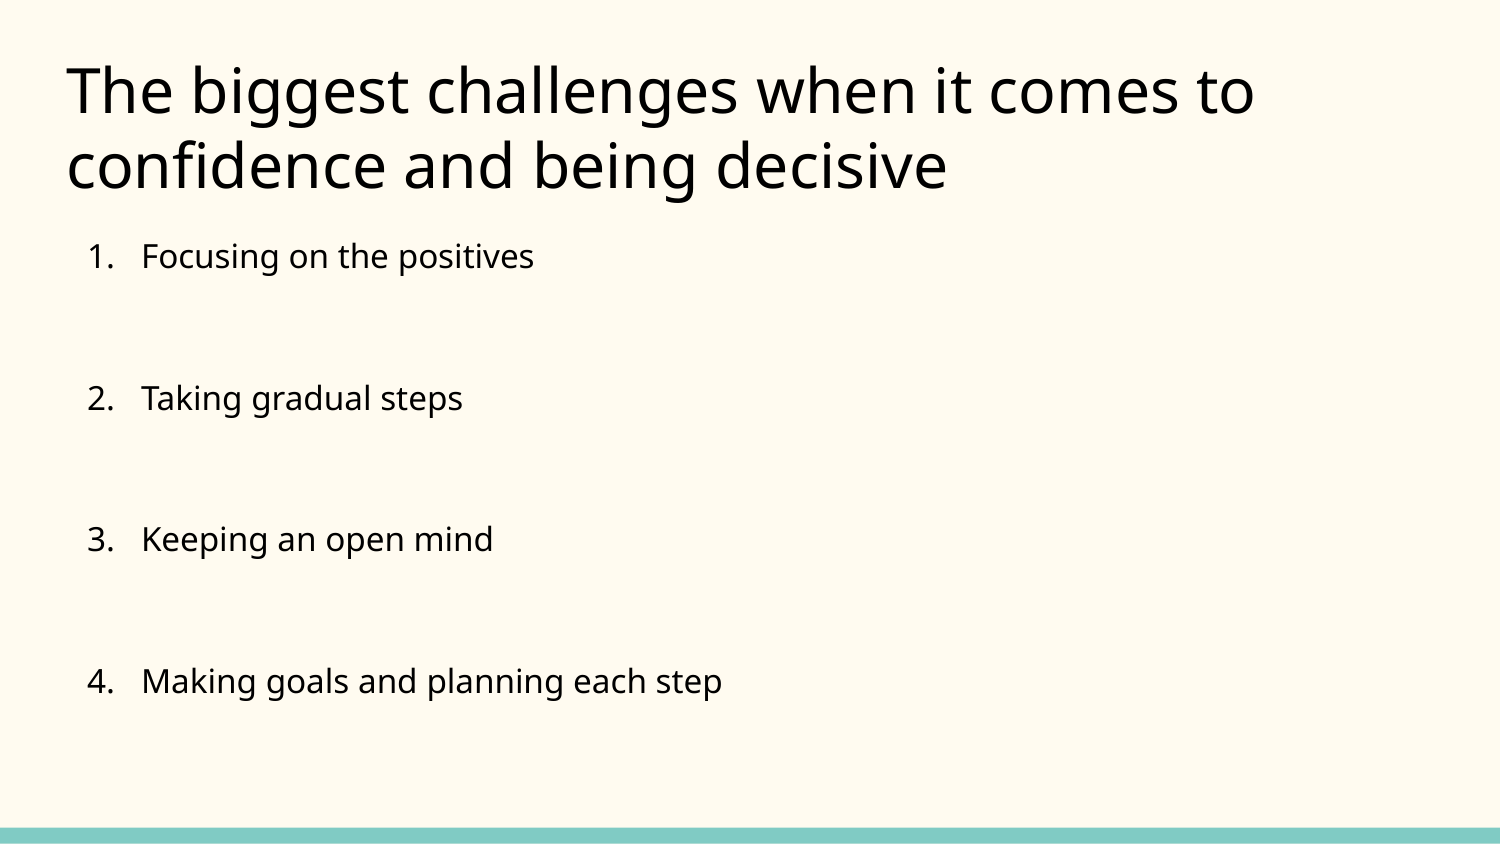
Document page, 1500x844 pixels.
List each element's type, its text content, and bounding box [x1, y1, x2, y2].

list Focusing on the positives Taking gradual steps Keeping an open mind Making goals and planning each step [51, 214, 1449, 802]
title The biggest challenges when it comes to confidence and being decisive [51, 35, 1449, 196]
